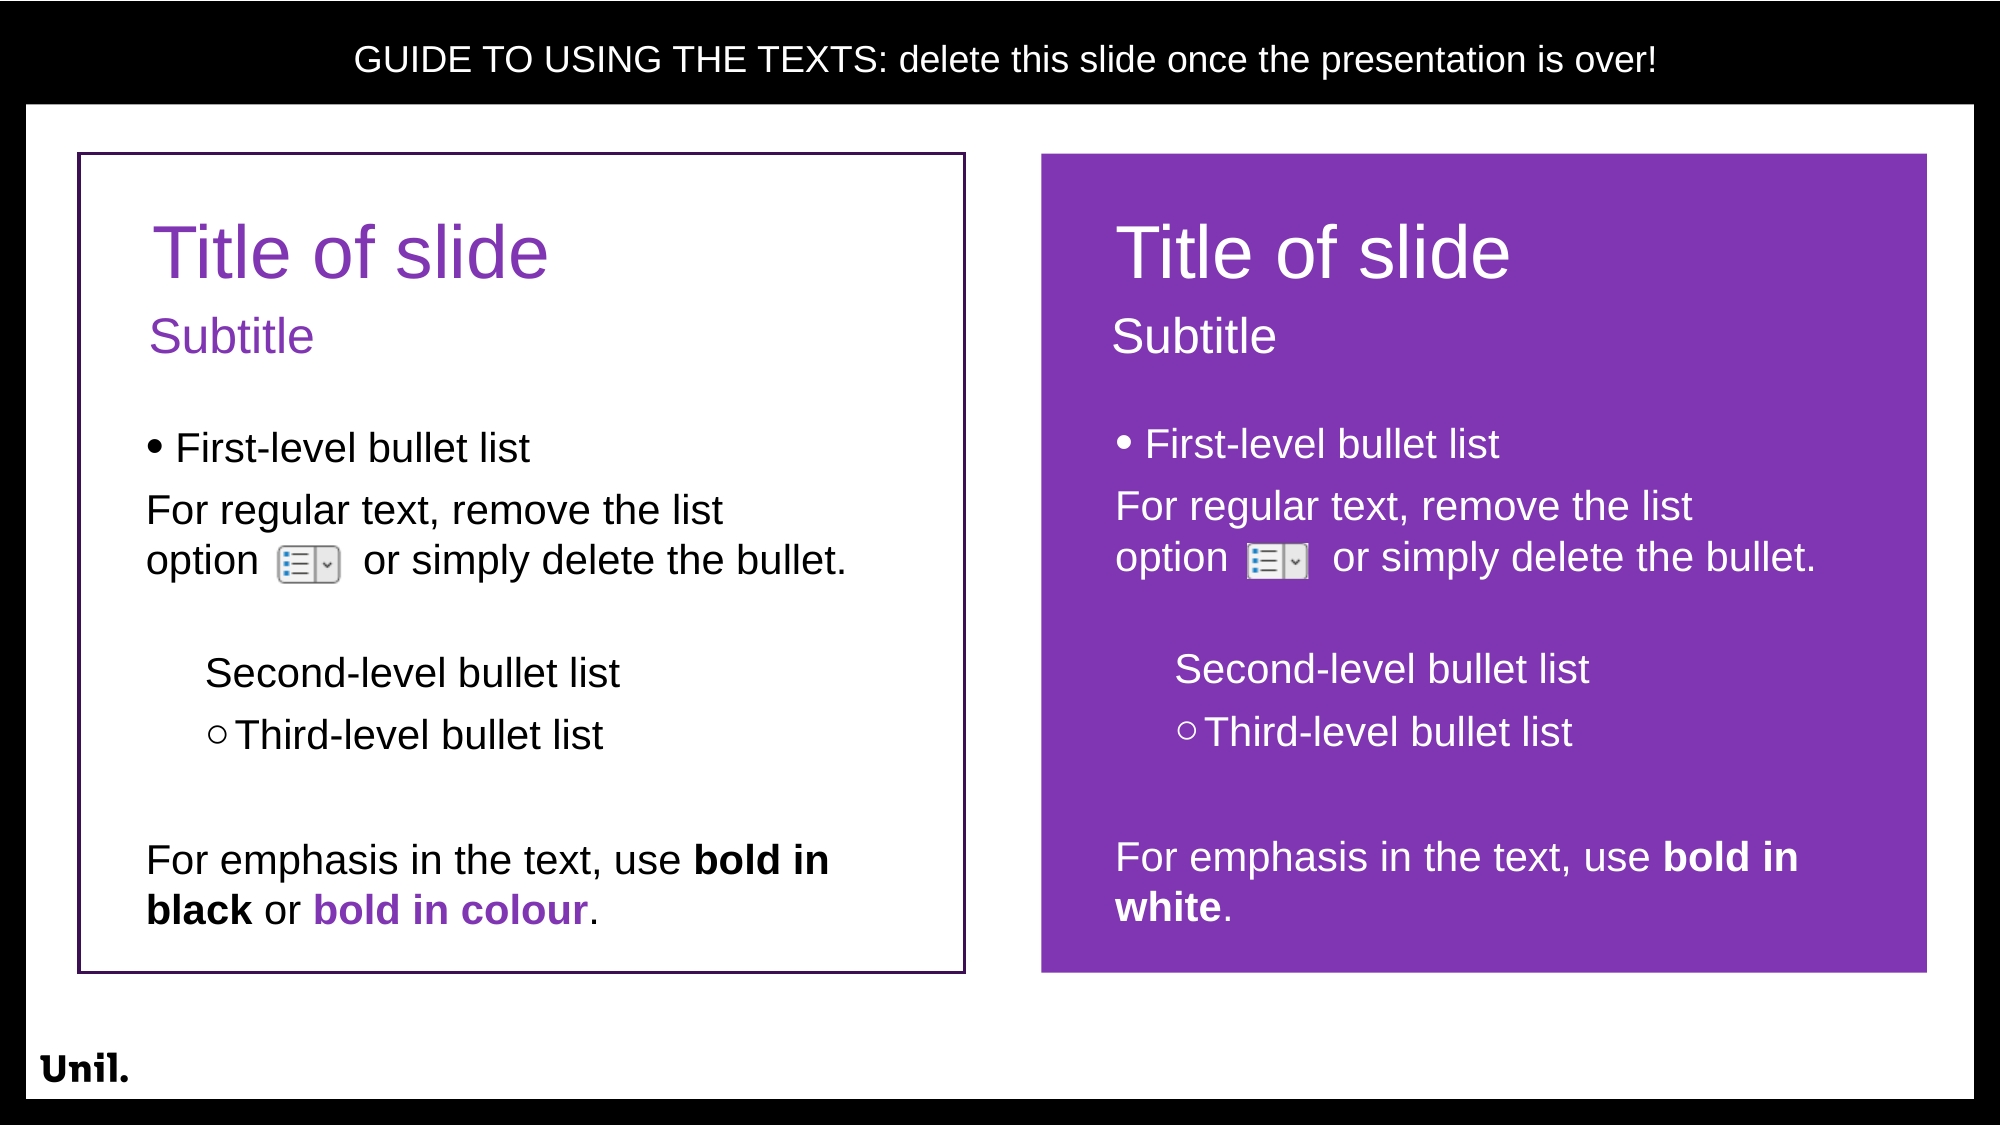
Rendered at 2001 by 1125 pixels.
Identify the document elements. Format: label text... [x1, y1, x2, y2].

text_box [1040, 152, 1928, 974]
picture [1246, 543, 1309, 580]
text_box Subtitle [1111, 309, 1794, 363]
text_box GUIDE TO USING THE TEXTS: delete this slide once the presentation is over! [25, 11, 1988, 105]
picture [266, 532, 346, 595]
text_box [12, 12, 1989, 1114]
text_box Title of slide [1115, 214, 1732, 309]
text_box [77, 152, 966, 974]
text_box First-level bullet list For regular text, remove the list option or simply delete the bullet. Second-level bullet list Third-level bullet list For emphasis in the text, use bold in white. [1100, 409, 1922, 967]
